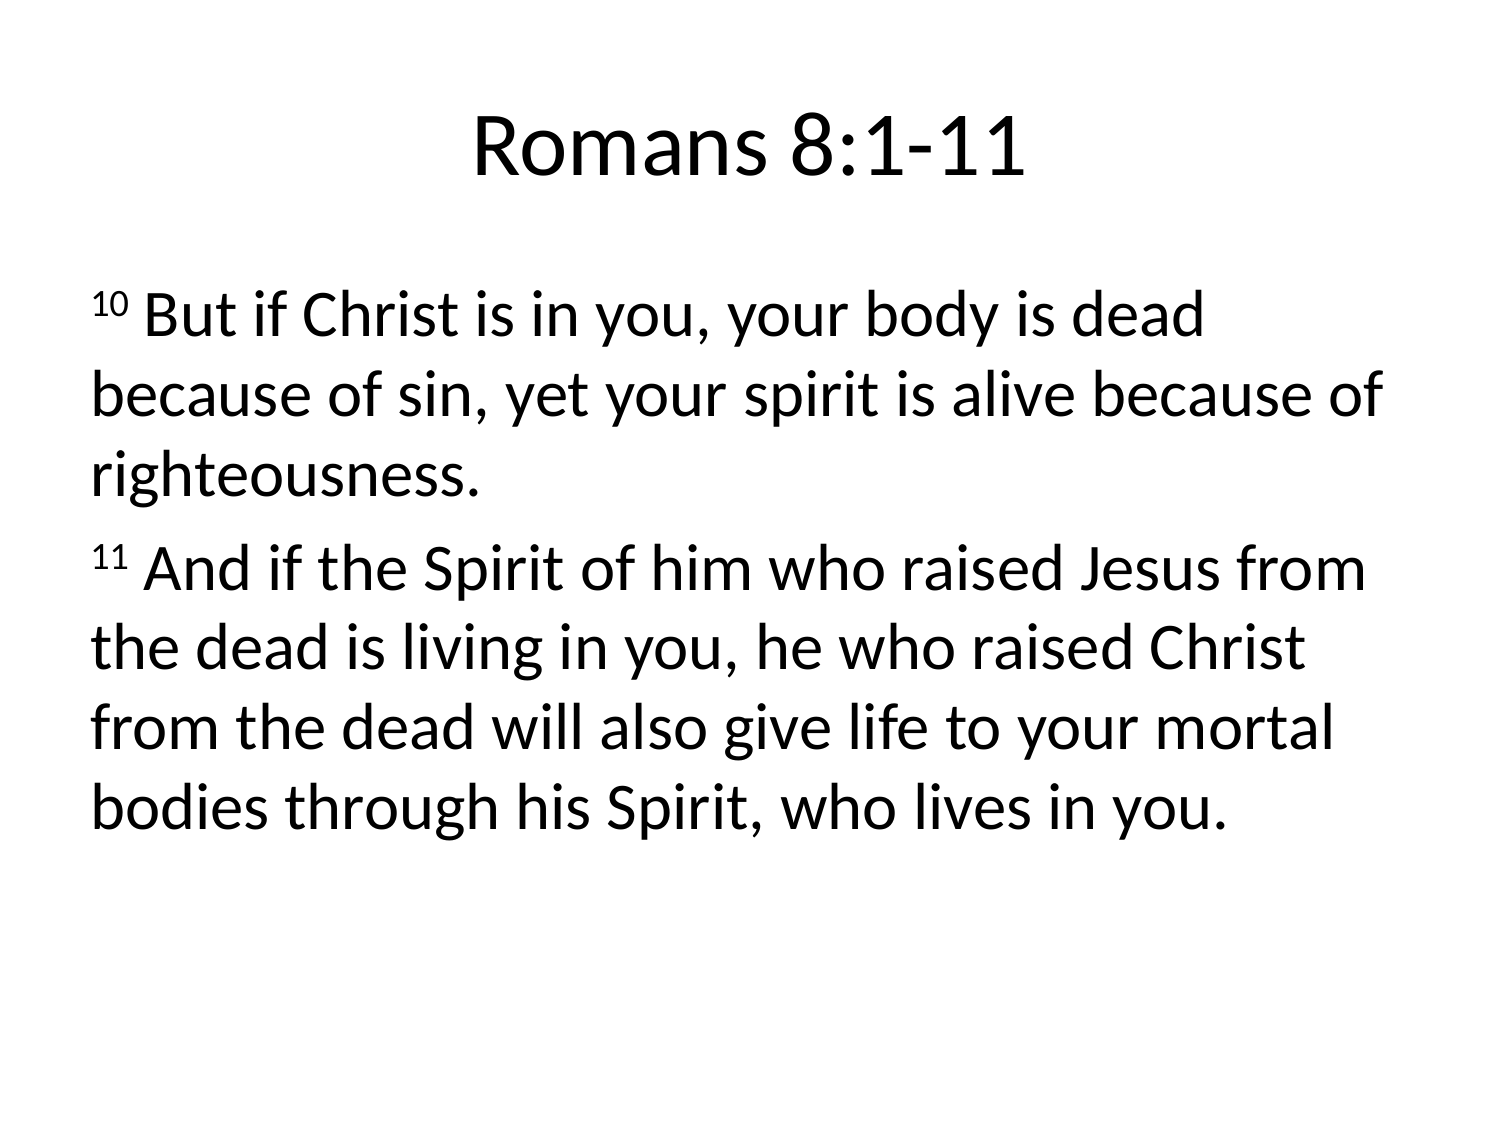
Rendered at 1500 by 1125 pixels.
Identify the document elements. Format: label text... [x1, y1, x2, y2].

title Romans 8:1-11 [75, 45, 1425, 233]
list 10 But if Christ is in you, your body is dead because of sin, yet your spirit is alive because of righteousness. 11 And if the Spirit of him who raised Jesus from the dead is living in you, he who raised Christ from the dead will also give life to your mortal bodies through his Spirit, who lives in you. [75, 262, 1425, 1005]
